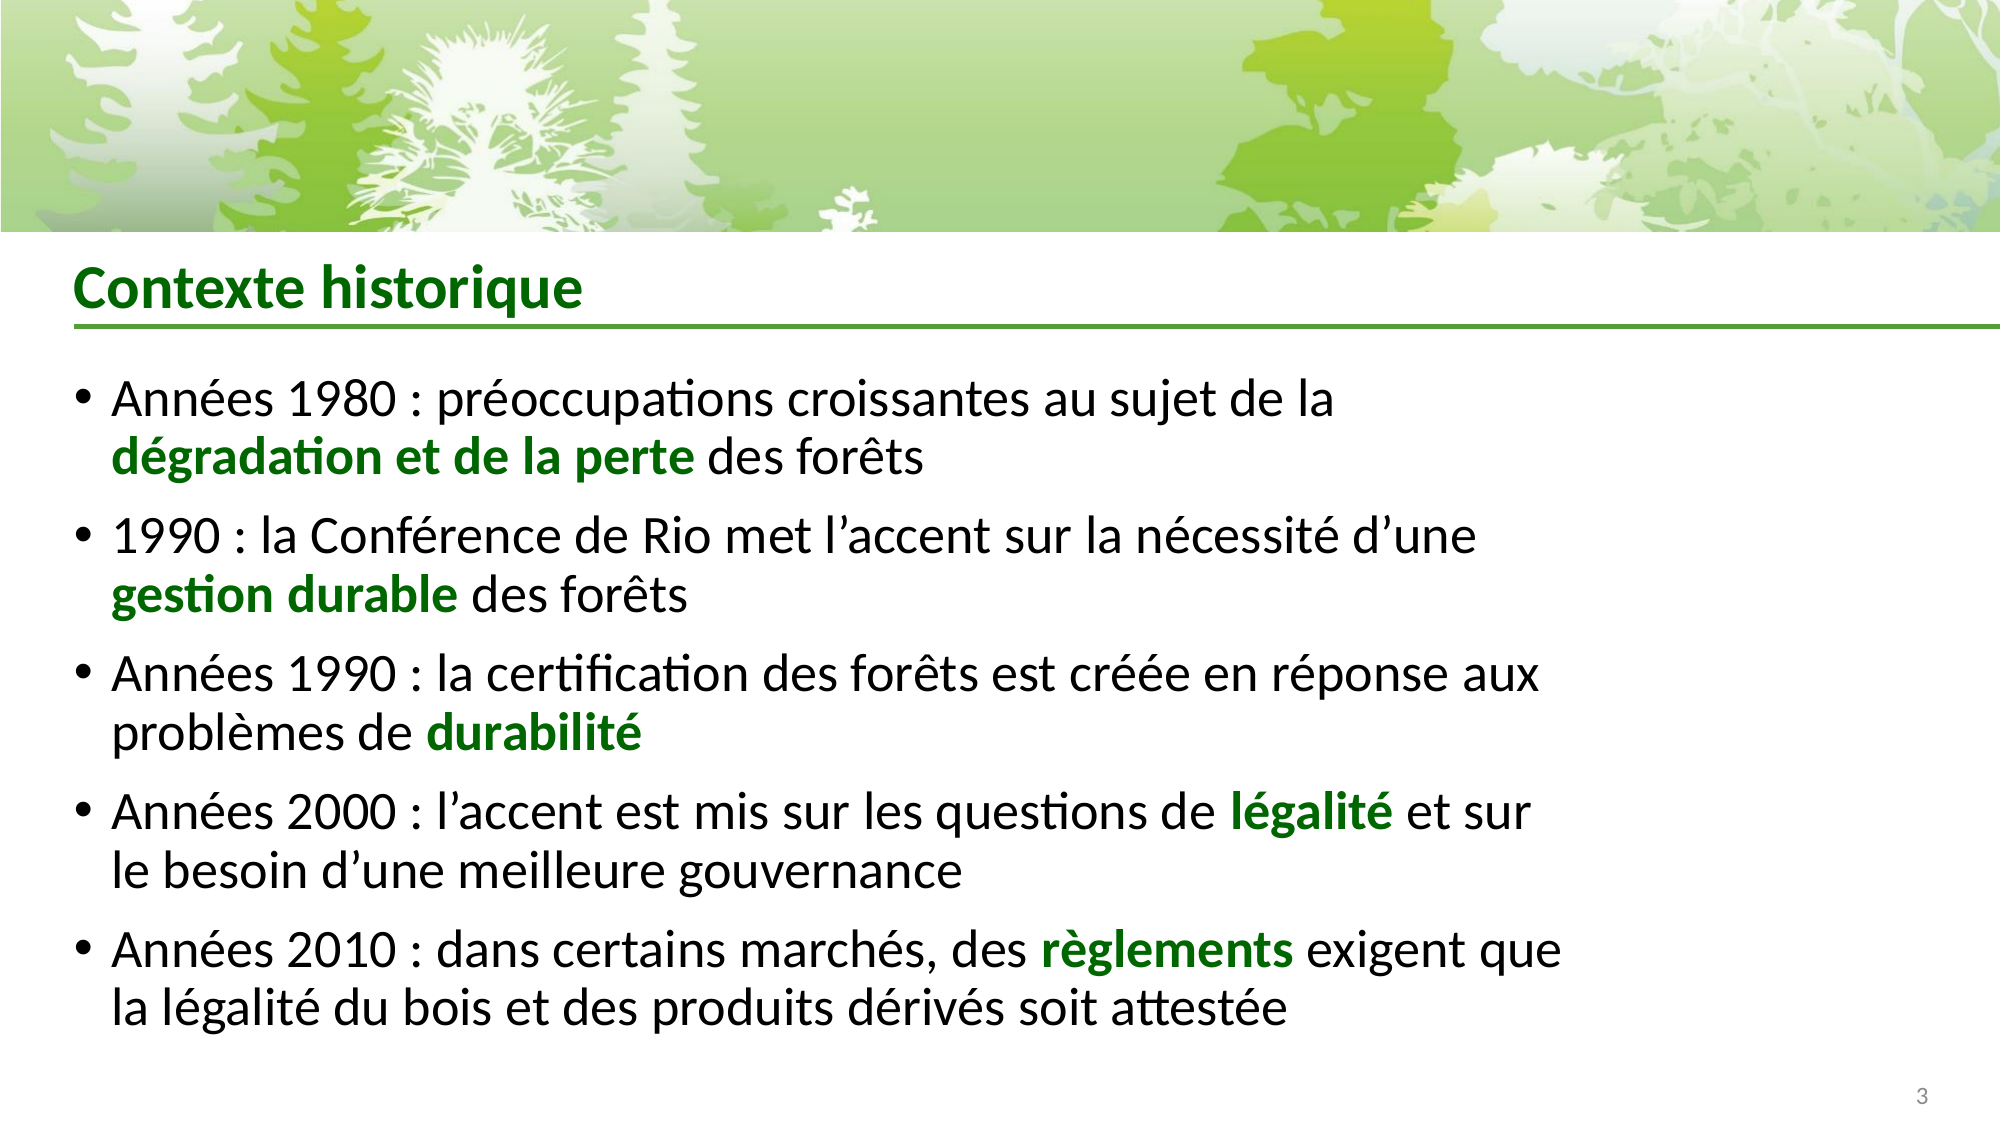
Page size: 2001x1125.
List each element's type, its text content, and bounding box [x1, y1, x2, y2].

list Années 1980 : préoccupations croissantes au sujet de la dégradation et de la perte des forêts 1990 : la Conférence de Rio met l’accent sur la nécessité d’une gestion durable des forêts Années 1990 : la certification des forêts est créée en réponse aux problèmes de durabilité Années 2000 : l’accent est mis sur les questions de légalité et sur le besoin d’une meilleure gouvernance Années 2010 : dans certains marchés, des règlements exigent que la légalité du bois et des produits dérivés soit attestée [58, 362, 1593, 1105]
picture [0, 0, 2000, 232]
slide_number 3 [1493, 1065, 1944, 1125]
title Contexte historique [58, 194, 1409, 362]
